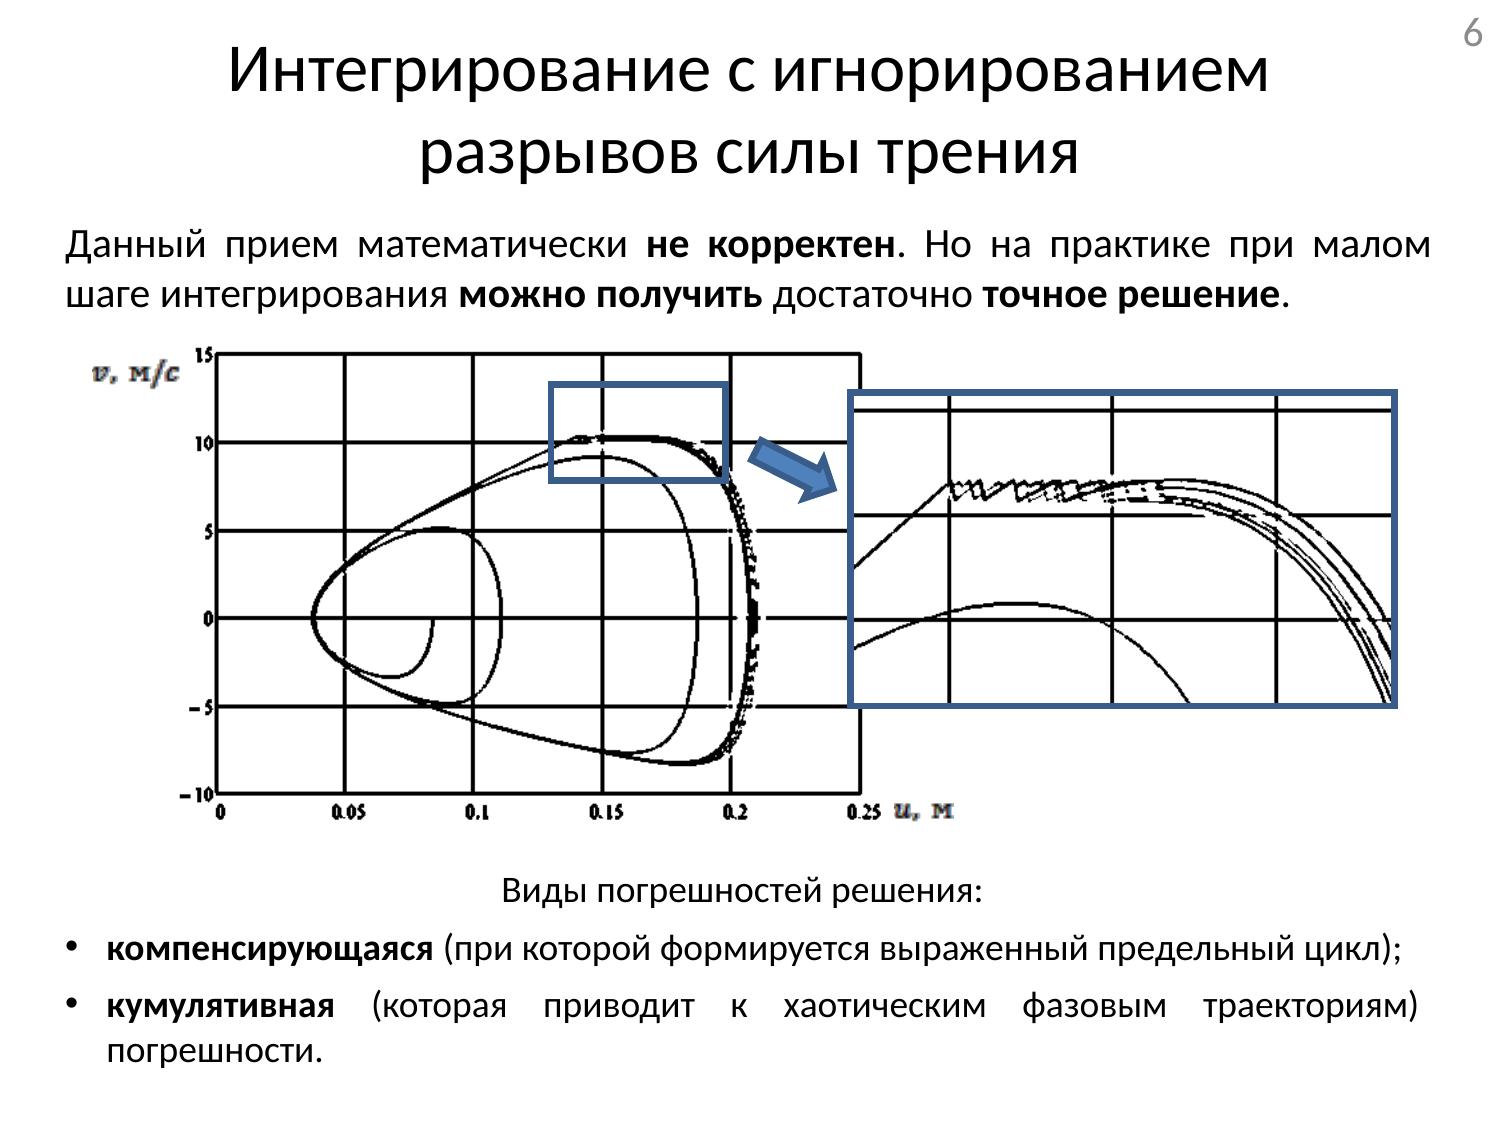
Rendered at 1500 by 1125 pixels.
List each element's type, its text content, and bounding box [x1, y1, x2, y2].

text_box Данный прием математически не корректен. Но на практике при малом шаге интегрирования можно получить достаточно точное решение. [50, 208, 1447, 323]
slide_number 6 [1148, 0, 1499, 60]
picture [85, 336, 1422, 835]
title Интегрирование с игнорированием разрывов силы трения [75, 11, 1425, 199]
text_box Виды погрешностей решения: компенсирующаяся (при которой формируется выраженный предельный цикл); кумулятивная (которая приводит к хаотическим фазовым траекториям) погрешности. [50, 857, 1436, 1078]
